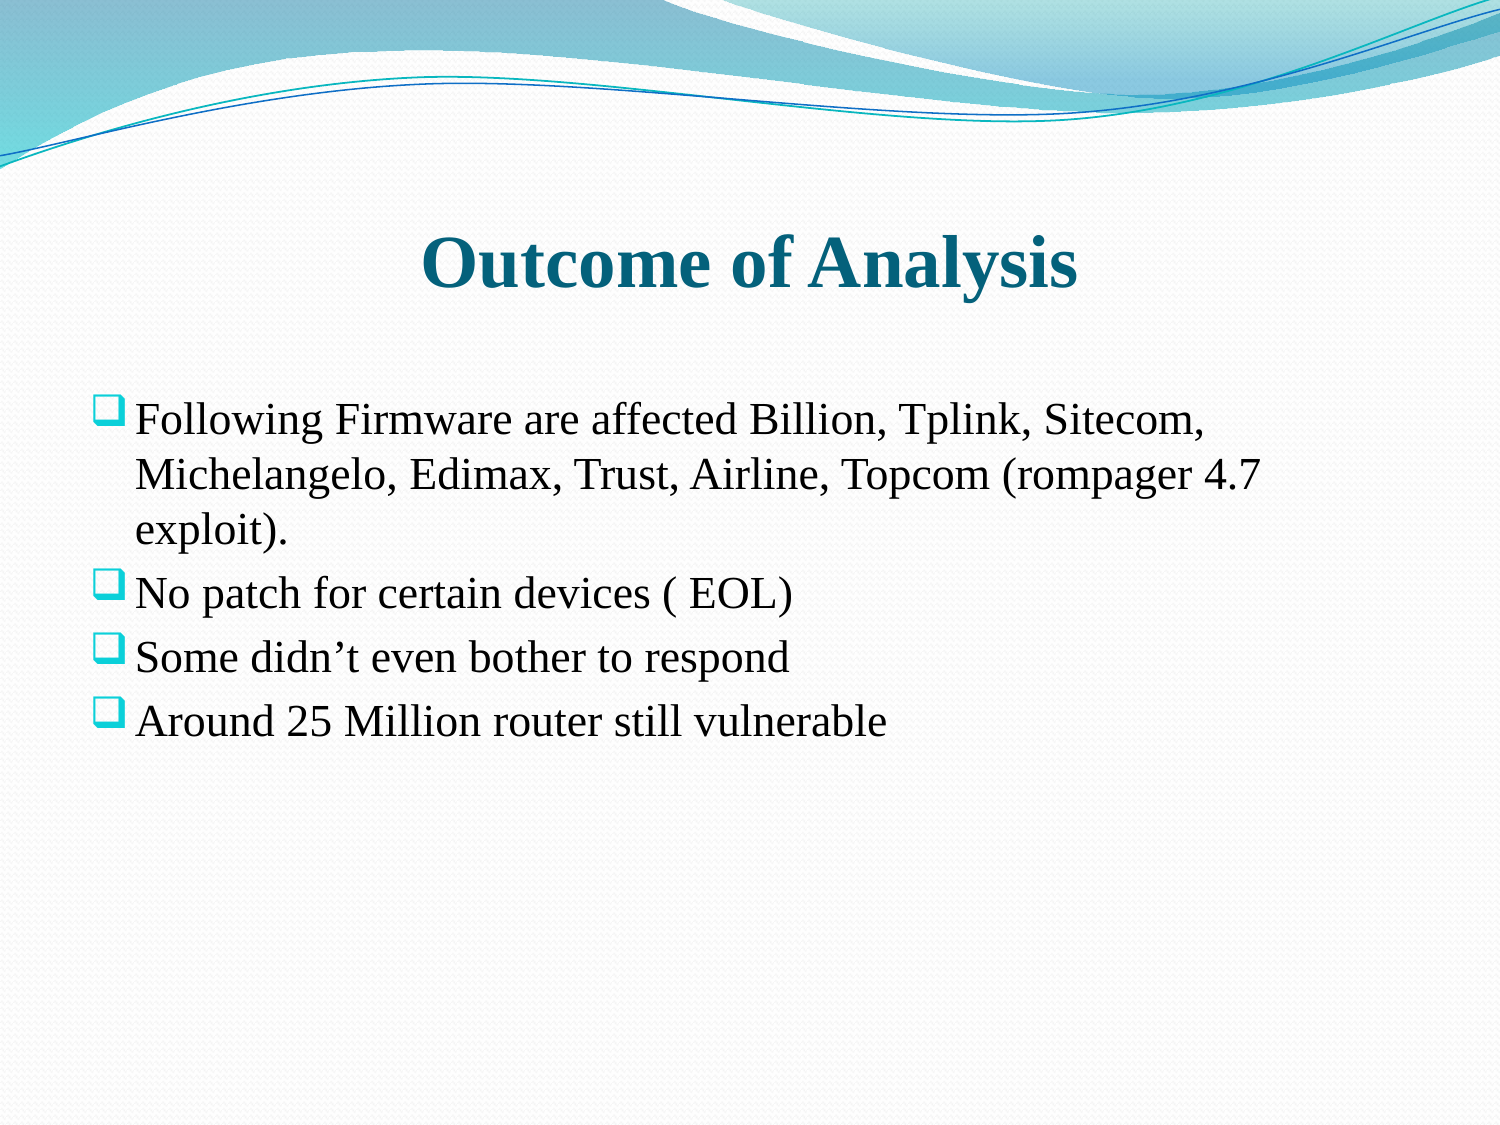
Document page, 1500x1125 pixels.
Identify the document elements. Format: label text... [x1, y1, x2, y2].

list Following Firmware are affected Billion, Tplink, Sitecom, Michelangelo, Edimax, Trust, Airline, Topcom (rompager 4.7 exploit). No patch for certain devices ( EOL) Some didn’t even bother to respond Around 25 Million router still vulnerable [75, 317, 1425, 1038]
title Outcome of Analysis [75, 115, 1425, 303]
